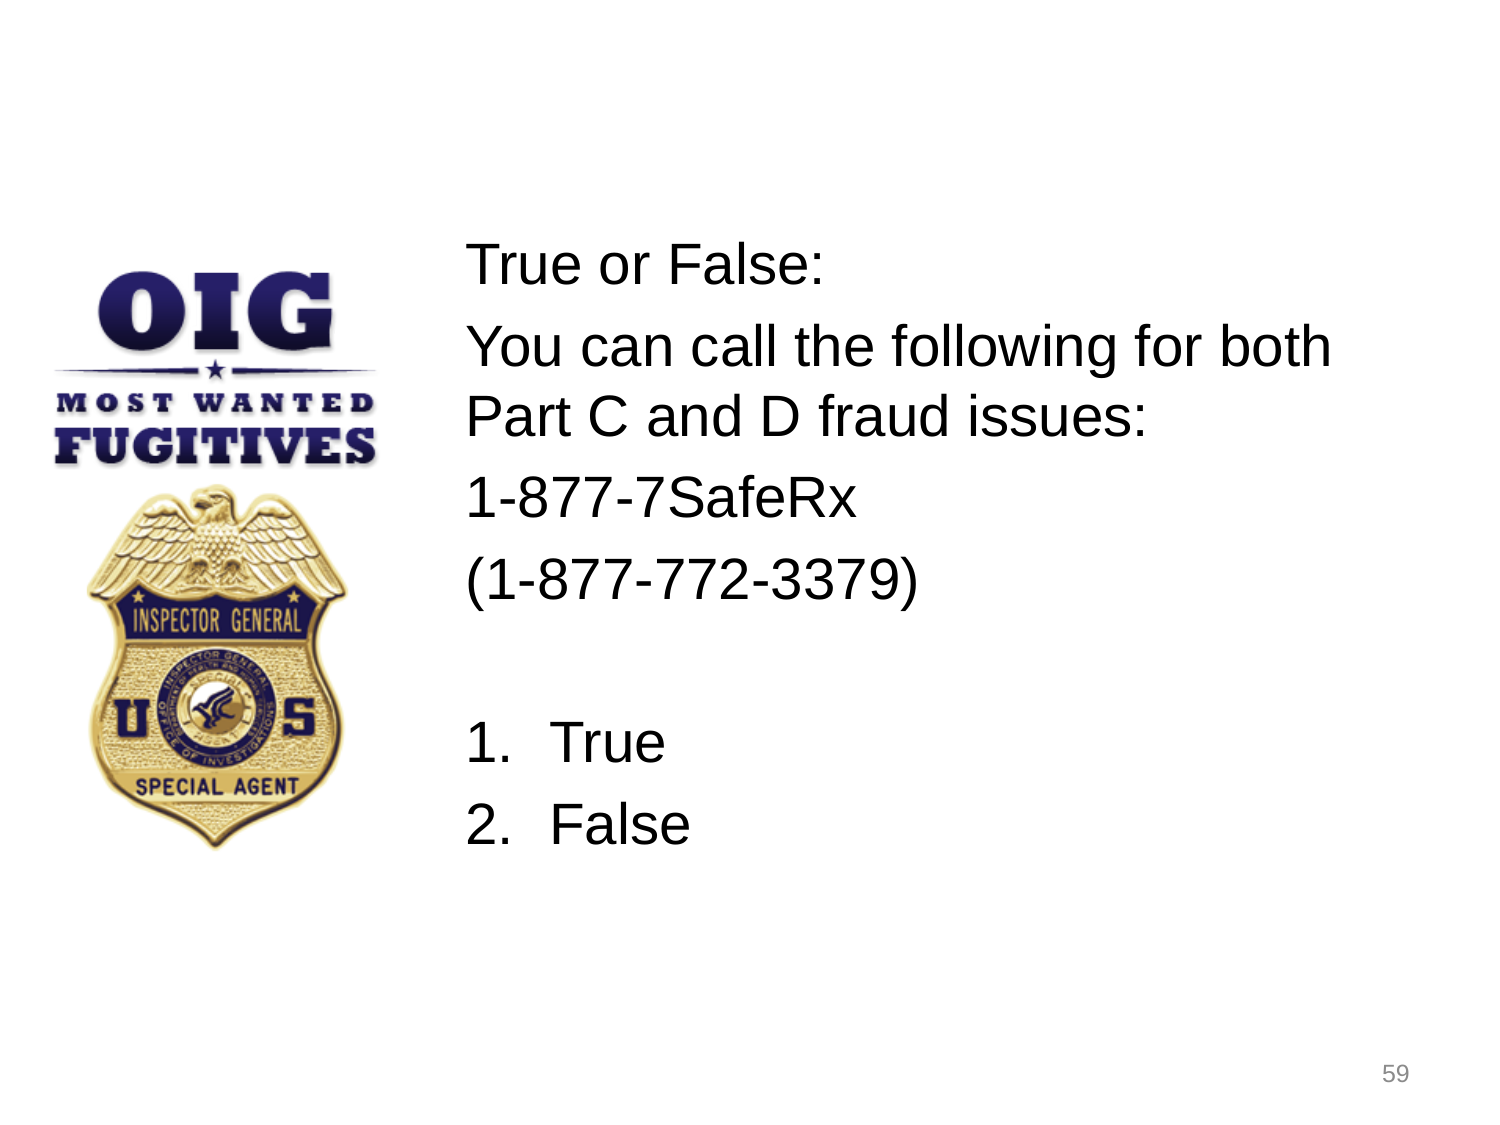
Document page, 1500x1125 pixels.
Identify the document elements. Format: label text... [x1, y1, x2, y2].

list True or False: You can call the following for both Part C and D fraud issues: 1-877-7SafeRx (1-877-772-3379) True False [450, 218, 1425, 665]
picture [43, 262, 388, 859]
slide_number 59 [1074, 1042, 1425, 1103]
